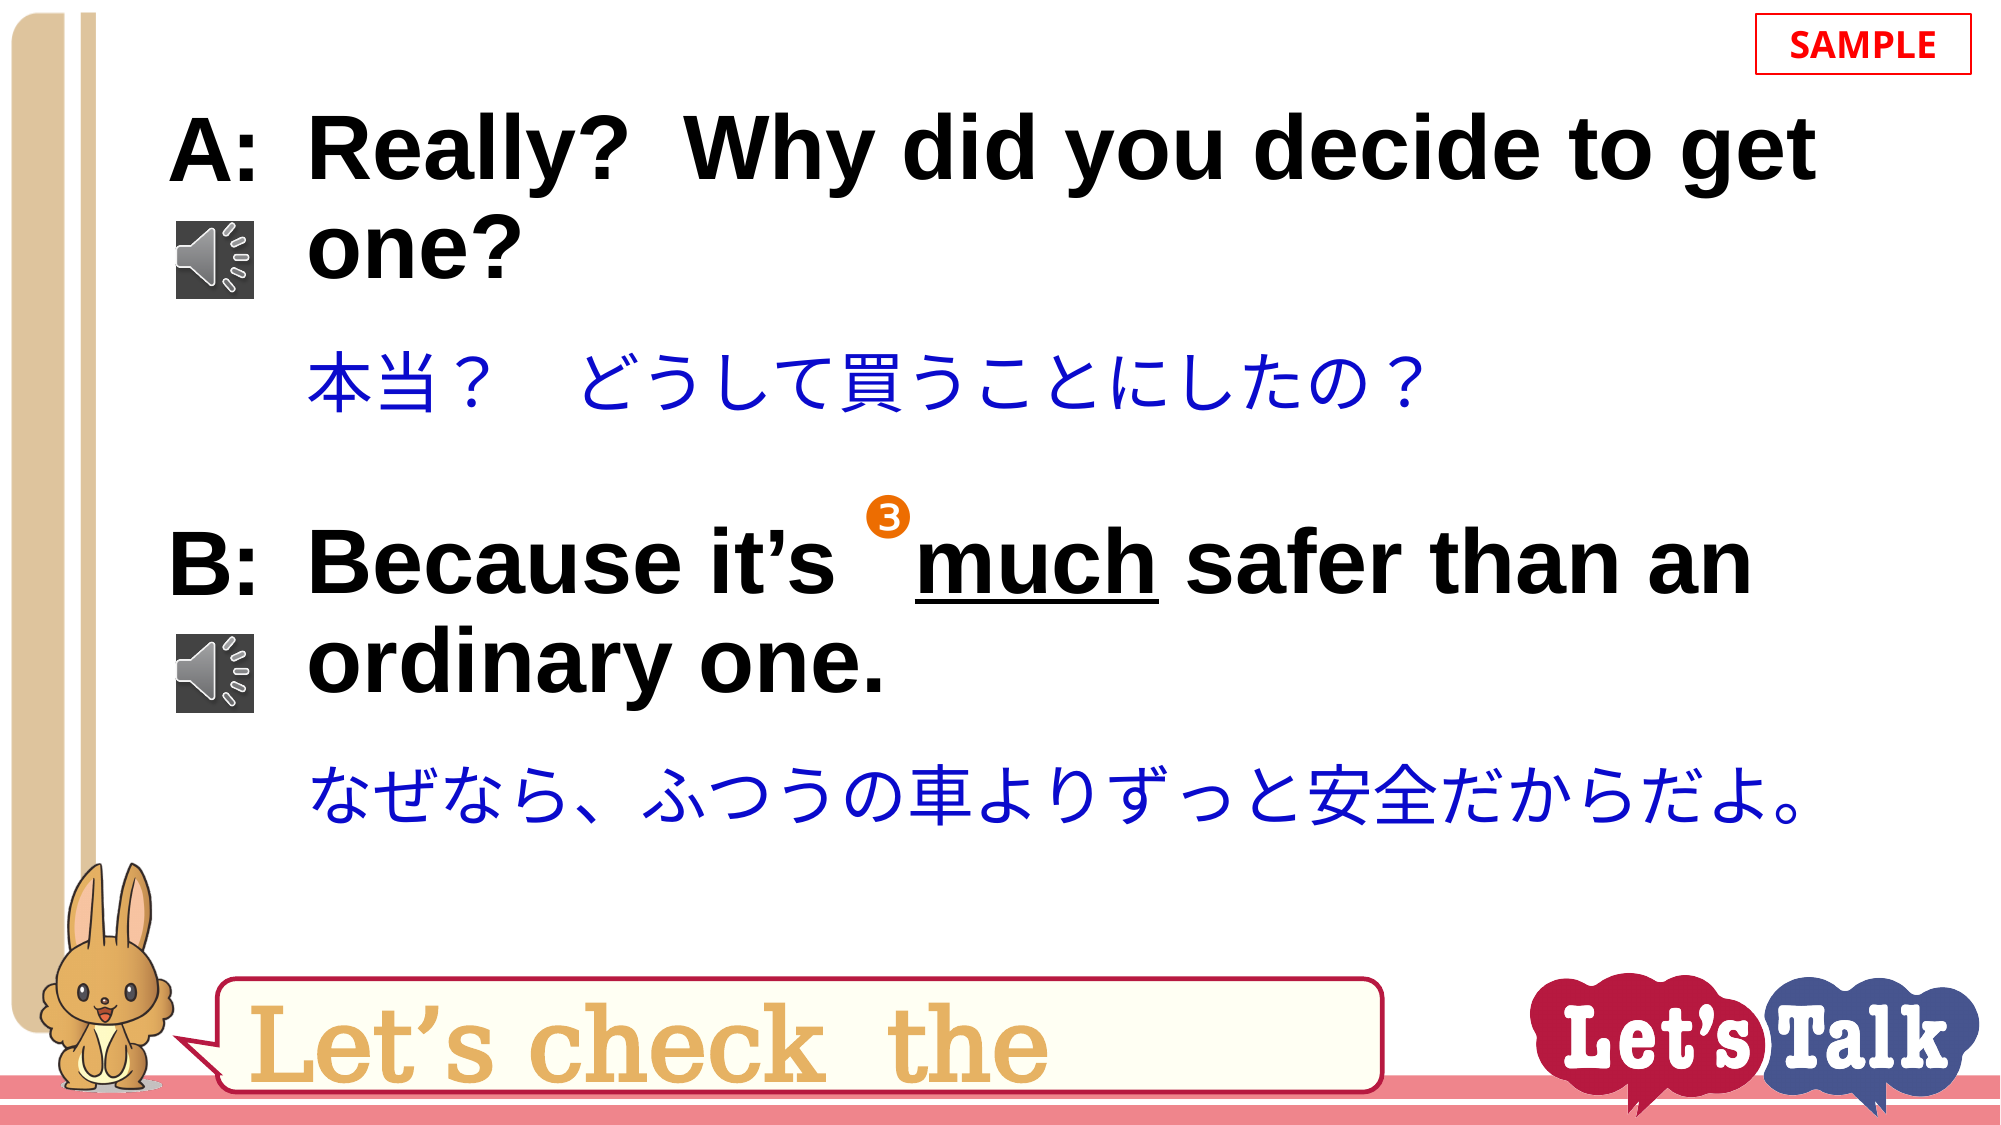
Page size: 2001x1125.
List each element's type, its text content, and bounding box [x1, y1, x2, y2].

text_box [174, 219, 255, 300]
list ❸ [836, 461, 942, 580]
text_box SAMPLE [1755, 14, 1972, 74]
picture [0, 0, 179, 1098]
picture [1524, 968, 1987, 1121]
list なぜなら、ふつうの車よりずっと安全だからだよ。 [291, 747, 1944, 859]
list B: [139, 507, 290, 626]
list Really? Why did you decide to get one? [291, 93, 1944, 333]
list 本当？ どうして買うことにしたの？ [291, 333, 1944, 446]
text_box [174, 633, 255, 714]
list A: [139, 93, 290, 212]
list Because it’s much safer than an ordinary one. [291, 507, 1944, 747]
